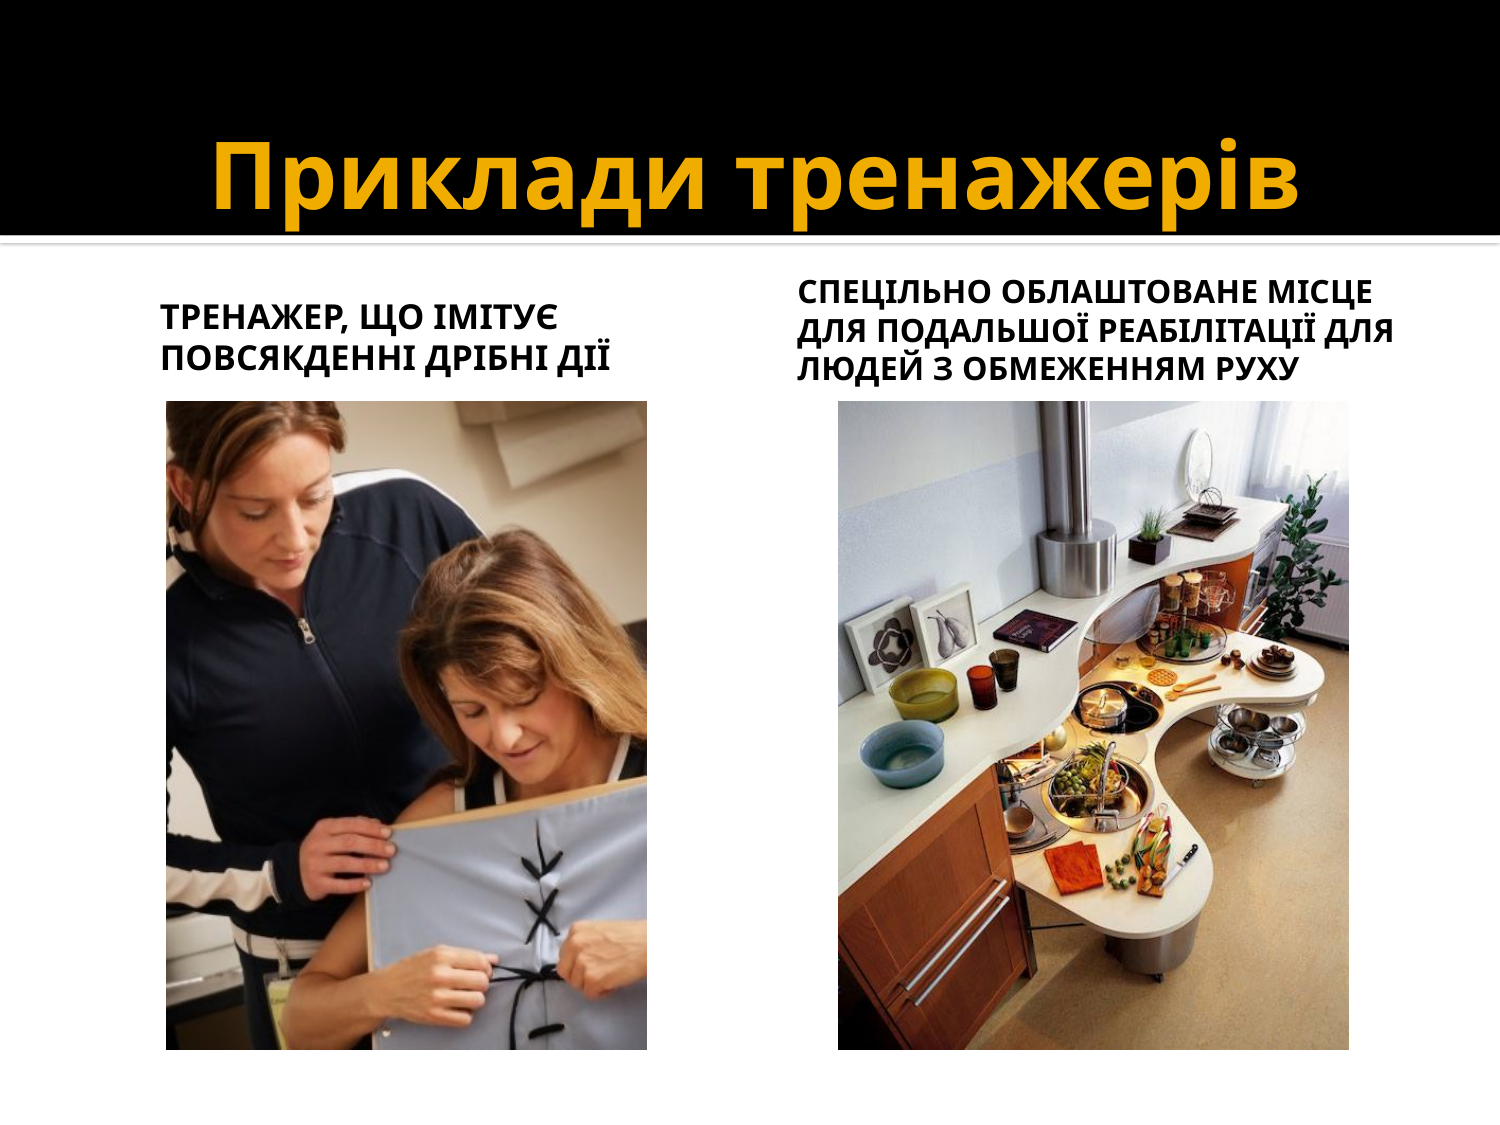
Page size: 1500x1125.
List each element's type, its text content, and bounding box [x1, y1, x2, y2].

title Приклади тренажерів [76, 90, 1427, 254]
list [838, 401, 1349, 1050]
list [166, 401, 646, 1050]
list Спецільно облаштоване місце для подальшої реабілітації для людей з обмеженням руху [773, 255, 1459, 396]
list Тренажер, що імітує повсякденні дрібні дії [135, 278, 764, 386]
